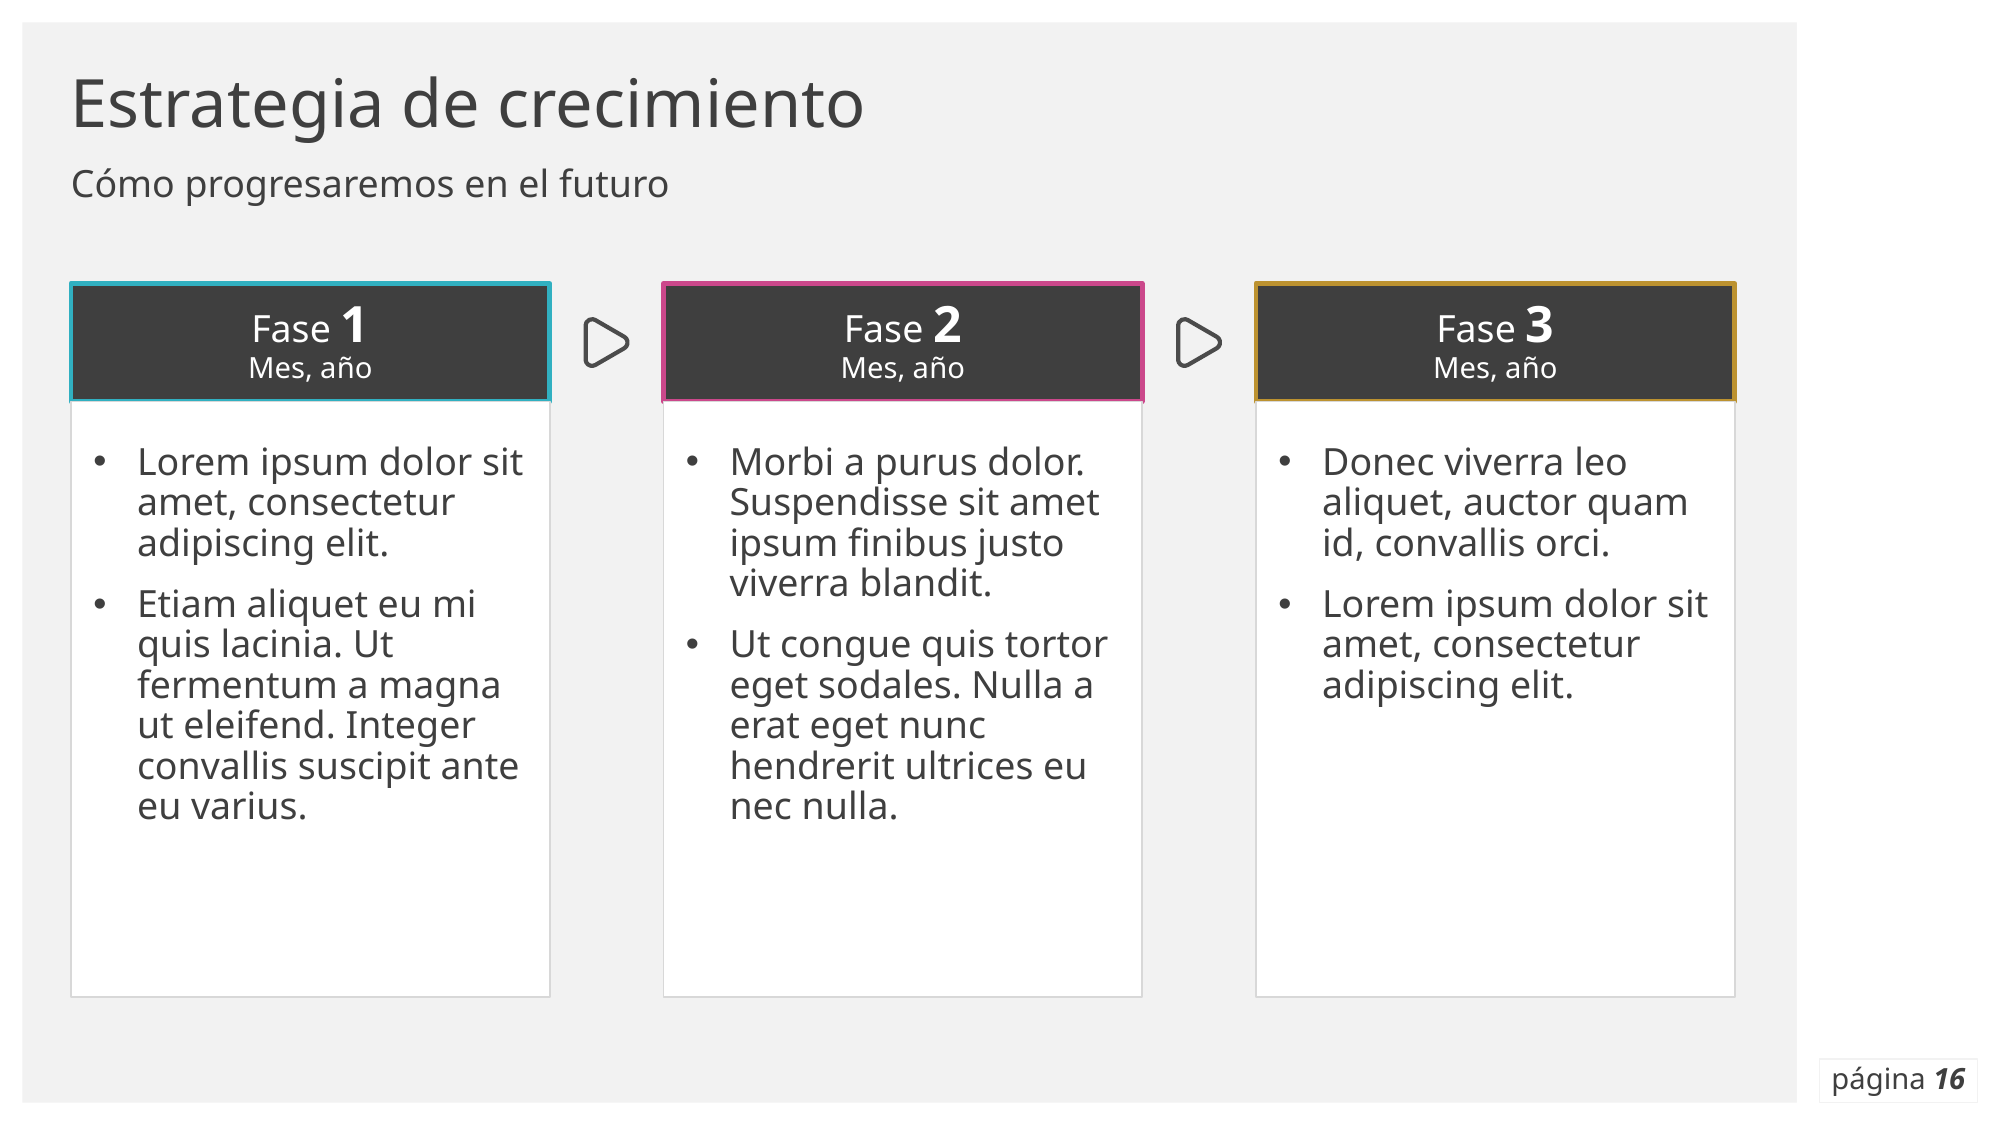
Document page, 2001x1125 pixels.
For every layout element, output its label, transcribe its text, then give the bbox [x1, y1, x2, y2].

slide_number página ‹#› [1819, 1058, 1978, 1103]
list Morbi a purus dolor. Suspendisse sit amet ipsum finibus justo viverra blandit. Ut congue quis tortor eget sodales. Nulla a erat eget nunc hendrerit ultrices eu nec nulla. [663, 401, 1143, 998]
title Estrategia de crecimiento [70, 70, 1735, 142]
list Lorem ipsum dolor sit amet, consectetur adipiscing elit. Etiam aliquet eu mi quis lacinia. Ut fermentum a magna ut eleifend. Integer convallis suscipit ante eu varius. [70, 401, 551, 998]
list Fase 2 Mes, año [661, 281, 1145, 404]
list Donec viverra leo aliquet, auctor quam id, convallis orci. Lorem ipsum dolor sit amet, consectetur adipiscing elit. [1255, 401, 1736, 998]
list Cómo progresaremos en el futuro [70, 165, 1735, 207]
list Fase 3 Mes, año [1254, 281, 1737, 404]
list Fase 1 Mes, año [69, 281, 552, 404]
